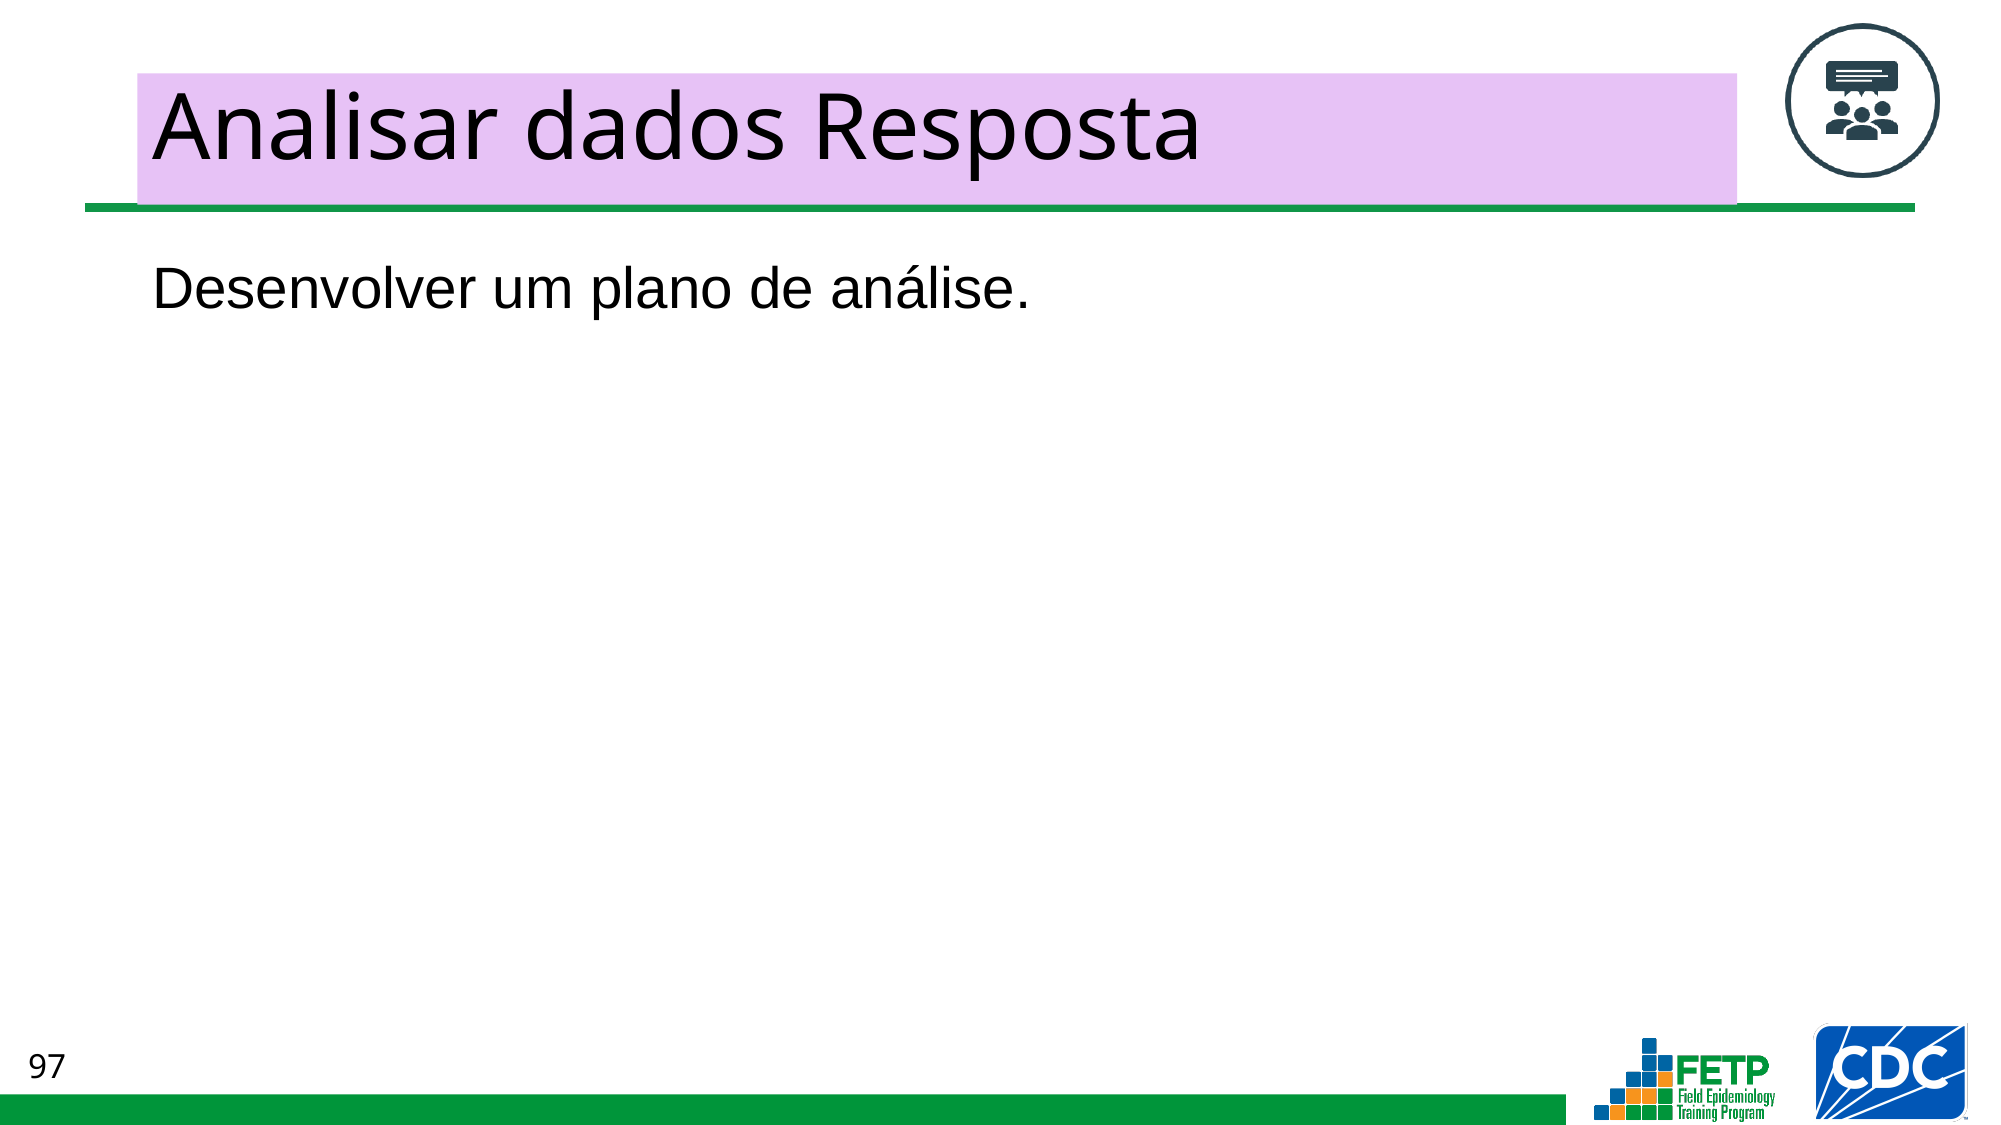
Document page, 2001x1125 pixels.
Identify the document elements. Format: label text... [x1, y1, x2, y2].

picture [1594, 1038, 1775, 1122]
picture [1785, 23, 1940, 178]
title Analisar dados Resposta [137, 73, 1738, 205]
list Desenvolver um plano de análise. [137, 242, 1863, 1004]
picture [1813, 1023, 1968, 1122]
